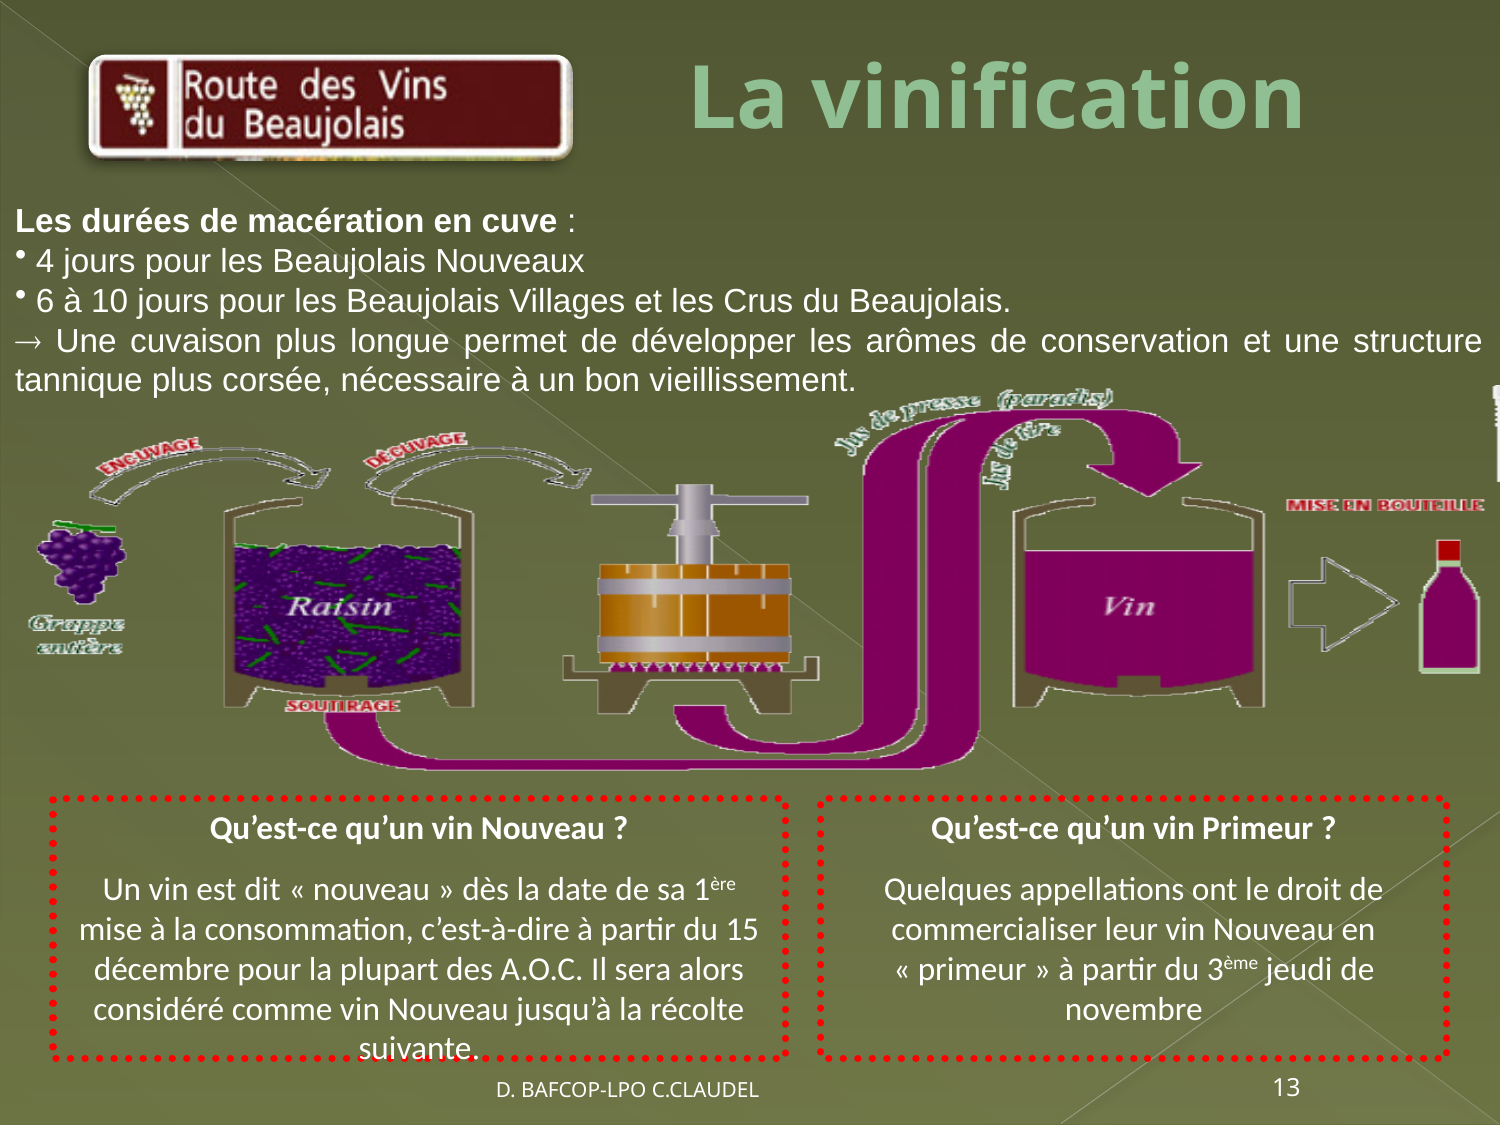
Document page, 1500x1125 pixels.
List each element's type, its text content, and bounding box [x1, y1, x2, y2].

picture [0, 385, 1500, 788]
picture [88, 54, 574, 162]
text_box Qu’est-ce qu’un vin Nouveau ? Un vin est dit « nouveau » dès la date de sa 1ère mise à la consommation, c’est-à-dire à partir du 15 décembre pour la plupart des A.O.C. Il sera alors considéré comme vin Nouveau jusqu’à la récolte suivante. [53, 800, 786, 1059]
title La vinification [478, 30, 1437, 157]
text_box Qu’est-ce qu’un vin Primeur ? Quelques appellations ont le droit de commercialiser leur vin Nouveau en « primeur » à partir du 3ème jeudi de novembre [820, 800, 1447, 1059]
slide_number 13 [1245, 1063, 1328, 1113]
text_box Les durées de macération en cuve : 4 jours pour les Beaujolais Nouveaux 6 à 10 jours pour les Beaujolais Villages et les Crus du Beaujolais.  Une cuvaison plus longue permet de développer les arômes de conservation et une structure tannique plus corsée, nécessaire à un bon vieillissement. [0, 191, 1500, 385]
footer D. BAFCOP-LPO C.CLAUDEL [75, 1063, 774, 1113]
